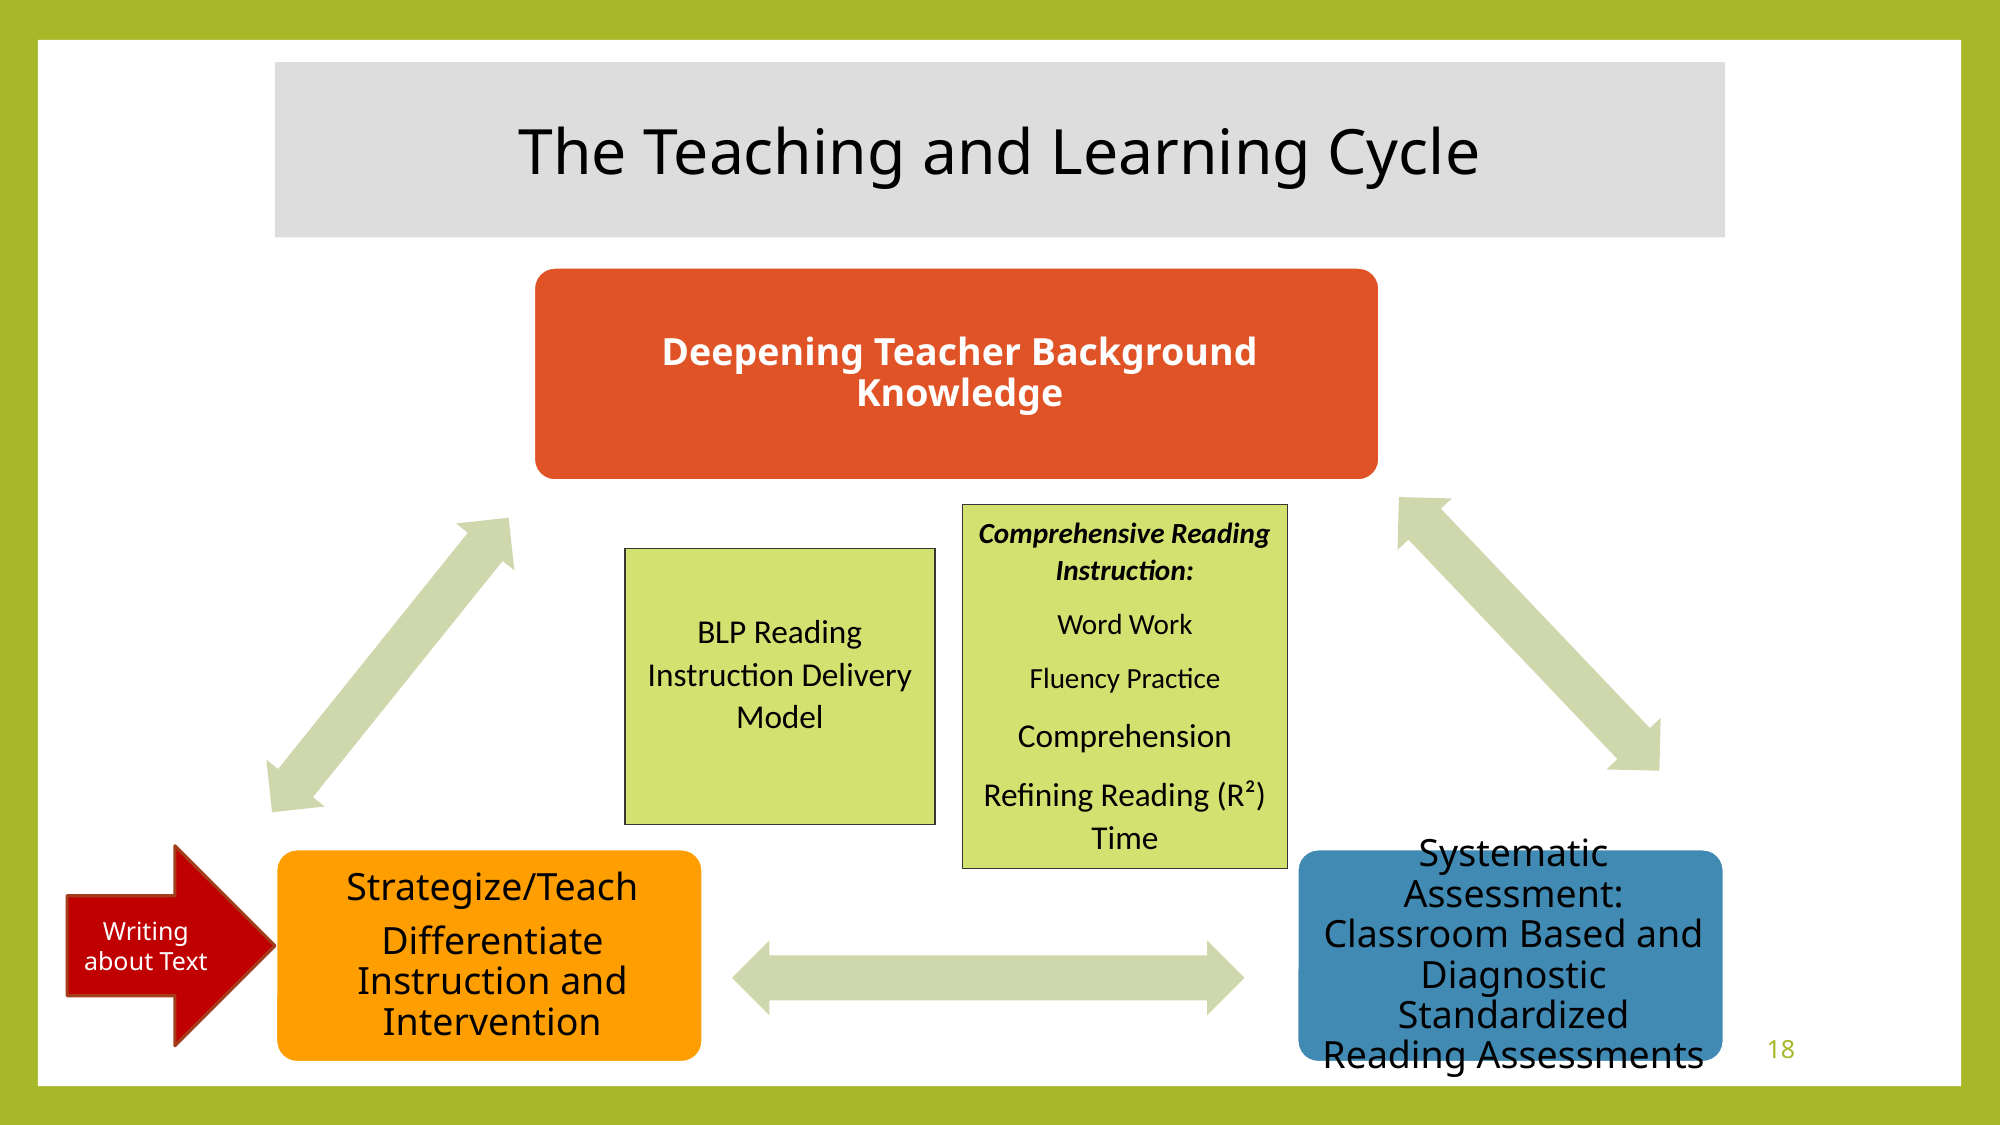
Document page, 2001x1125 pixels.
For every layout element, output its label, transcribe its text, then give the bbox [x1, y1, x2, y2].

text_box The Teaching and Learning Cycle [275, 62, 1725, 237]
text_box Writing about Text [65, 844, 270, 1048]
slide_number 18 [1530, 1020, 1811, 1081]
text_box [275, 237, 1725, 1063]
